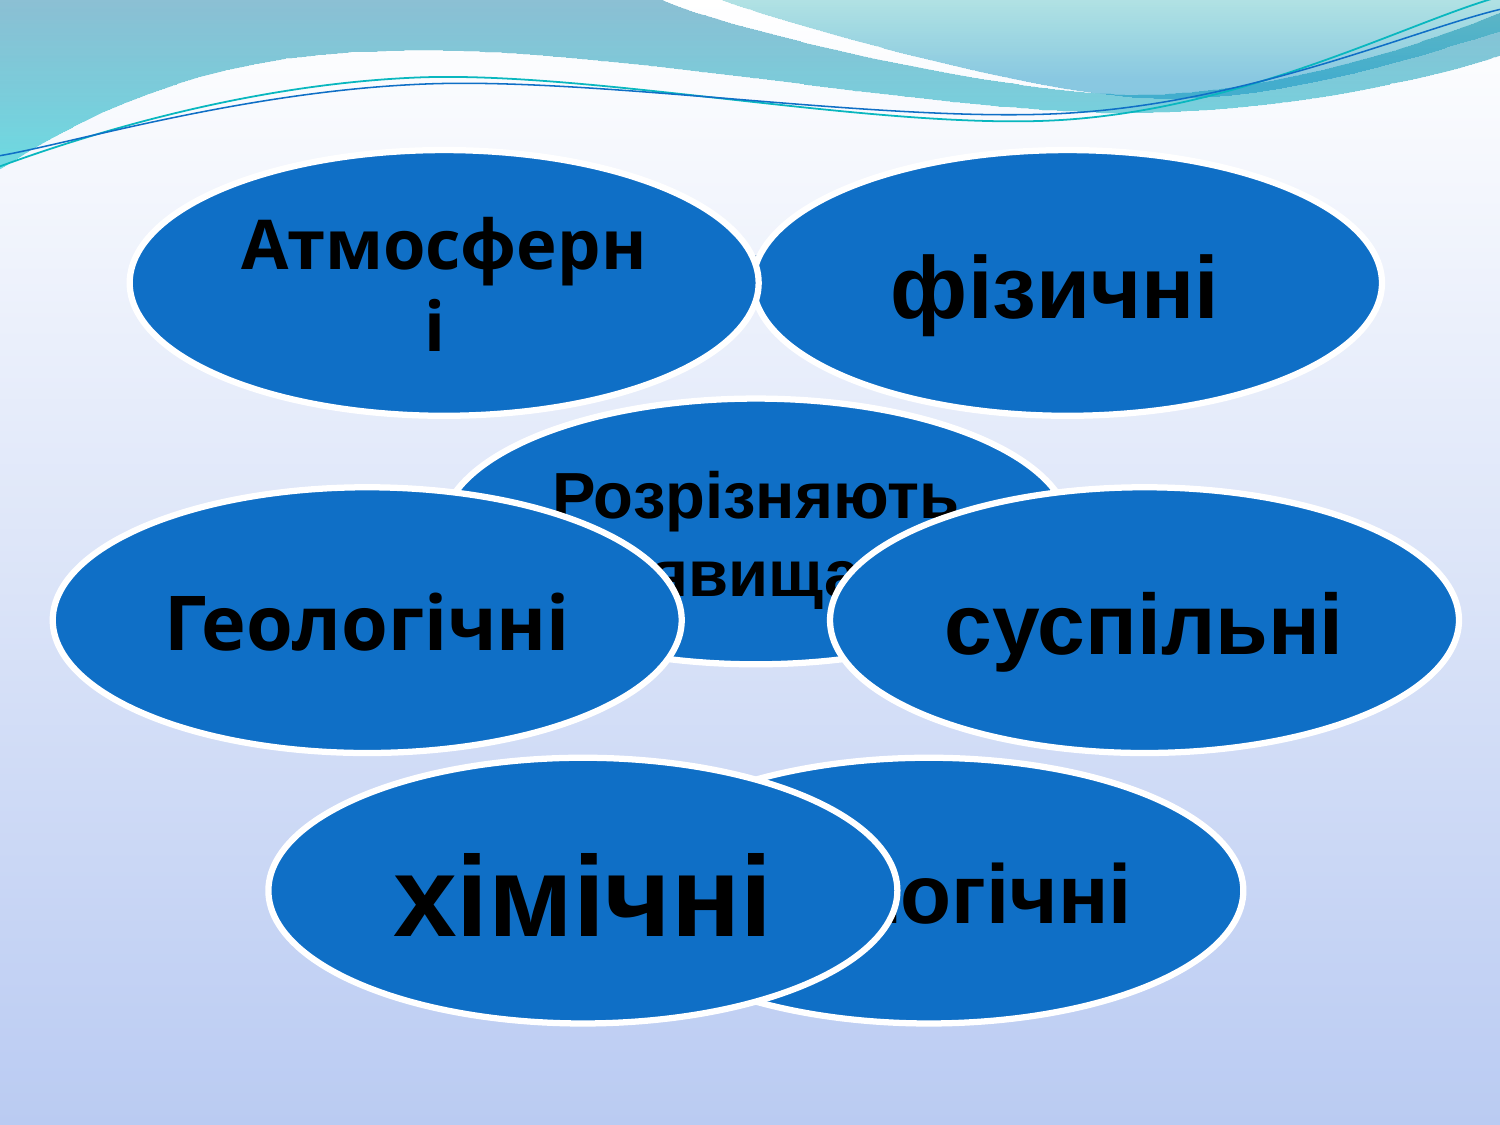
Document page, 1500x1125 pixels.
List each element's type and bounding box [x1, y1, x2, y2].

text_box [0, 0, 1500, 1060]
